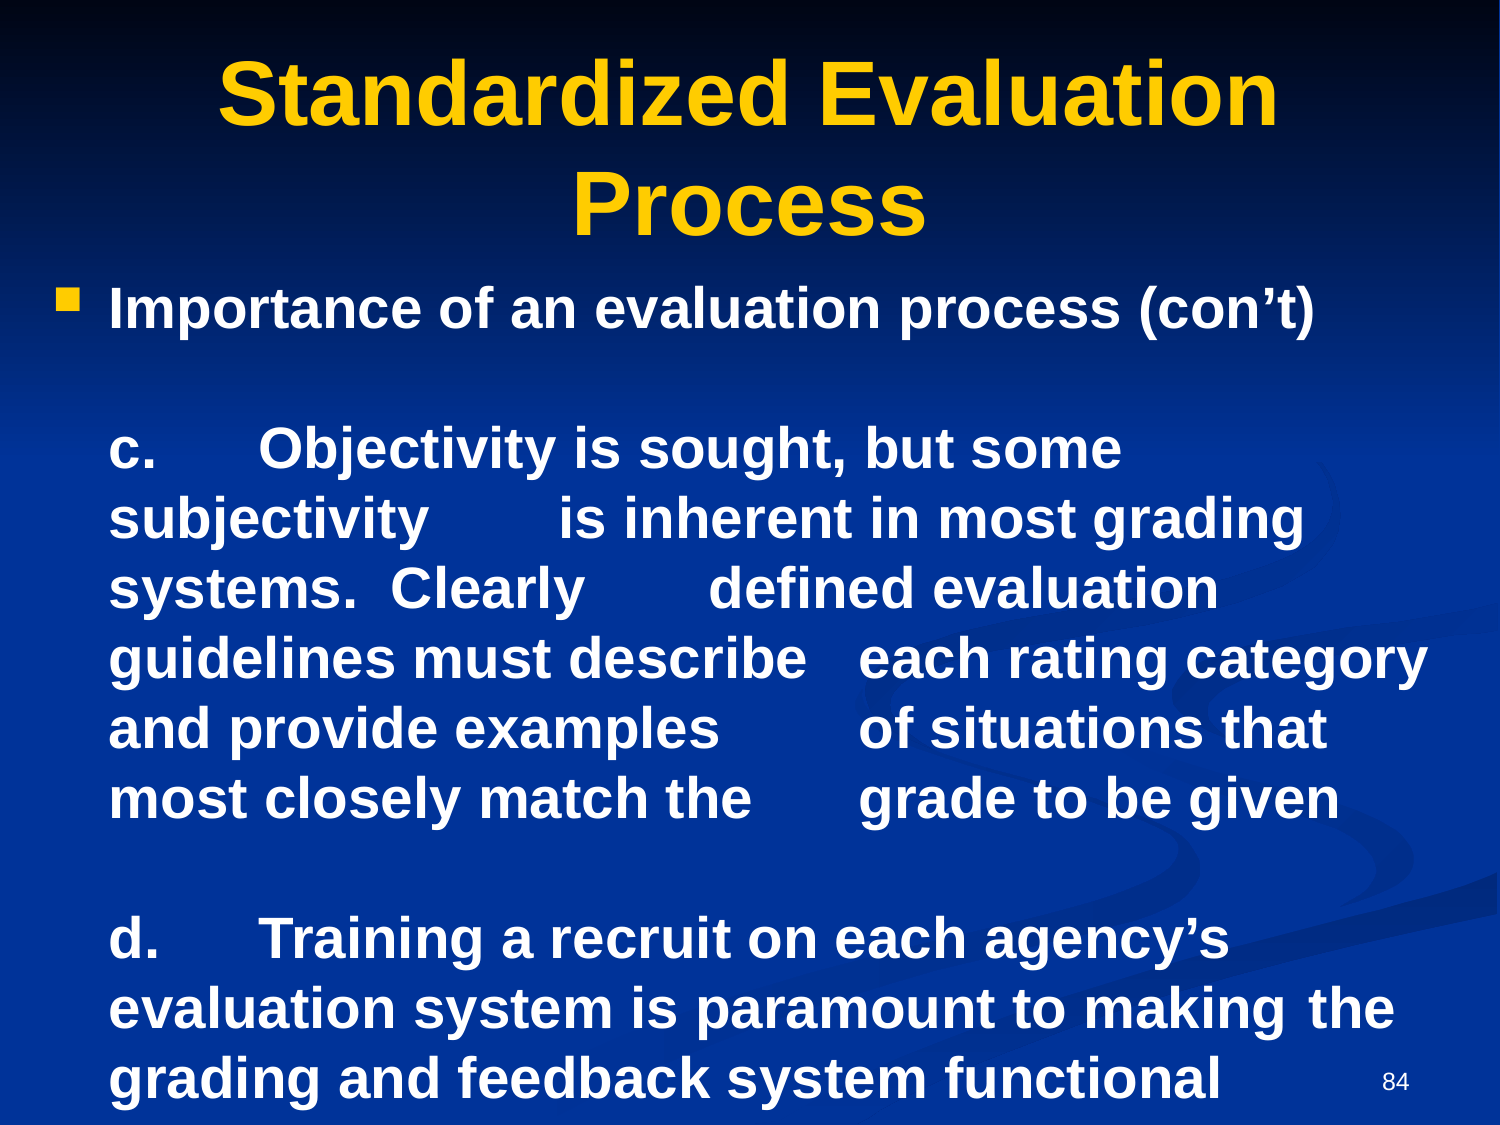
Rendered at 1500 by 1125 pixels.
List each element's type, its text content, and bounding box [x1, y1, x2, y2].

list Importance of an evaluation process (con’t) c. Objectivity is sought, but some subjectivity is inherent in most grading systems. Clearly defined evaluation guidelines must describe each rating category and provide examples of situations that most closely match the grade to be given d. Training a recruit on each agency’s evaluation system is paramount to making the grading and feedback system functional [37, 262, 1463, 1125]
title Standardized Evaluation Process [74, 49, 1426, 238]
